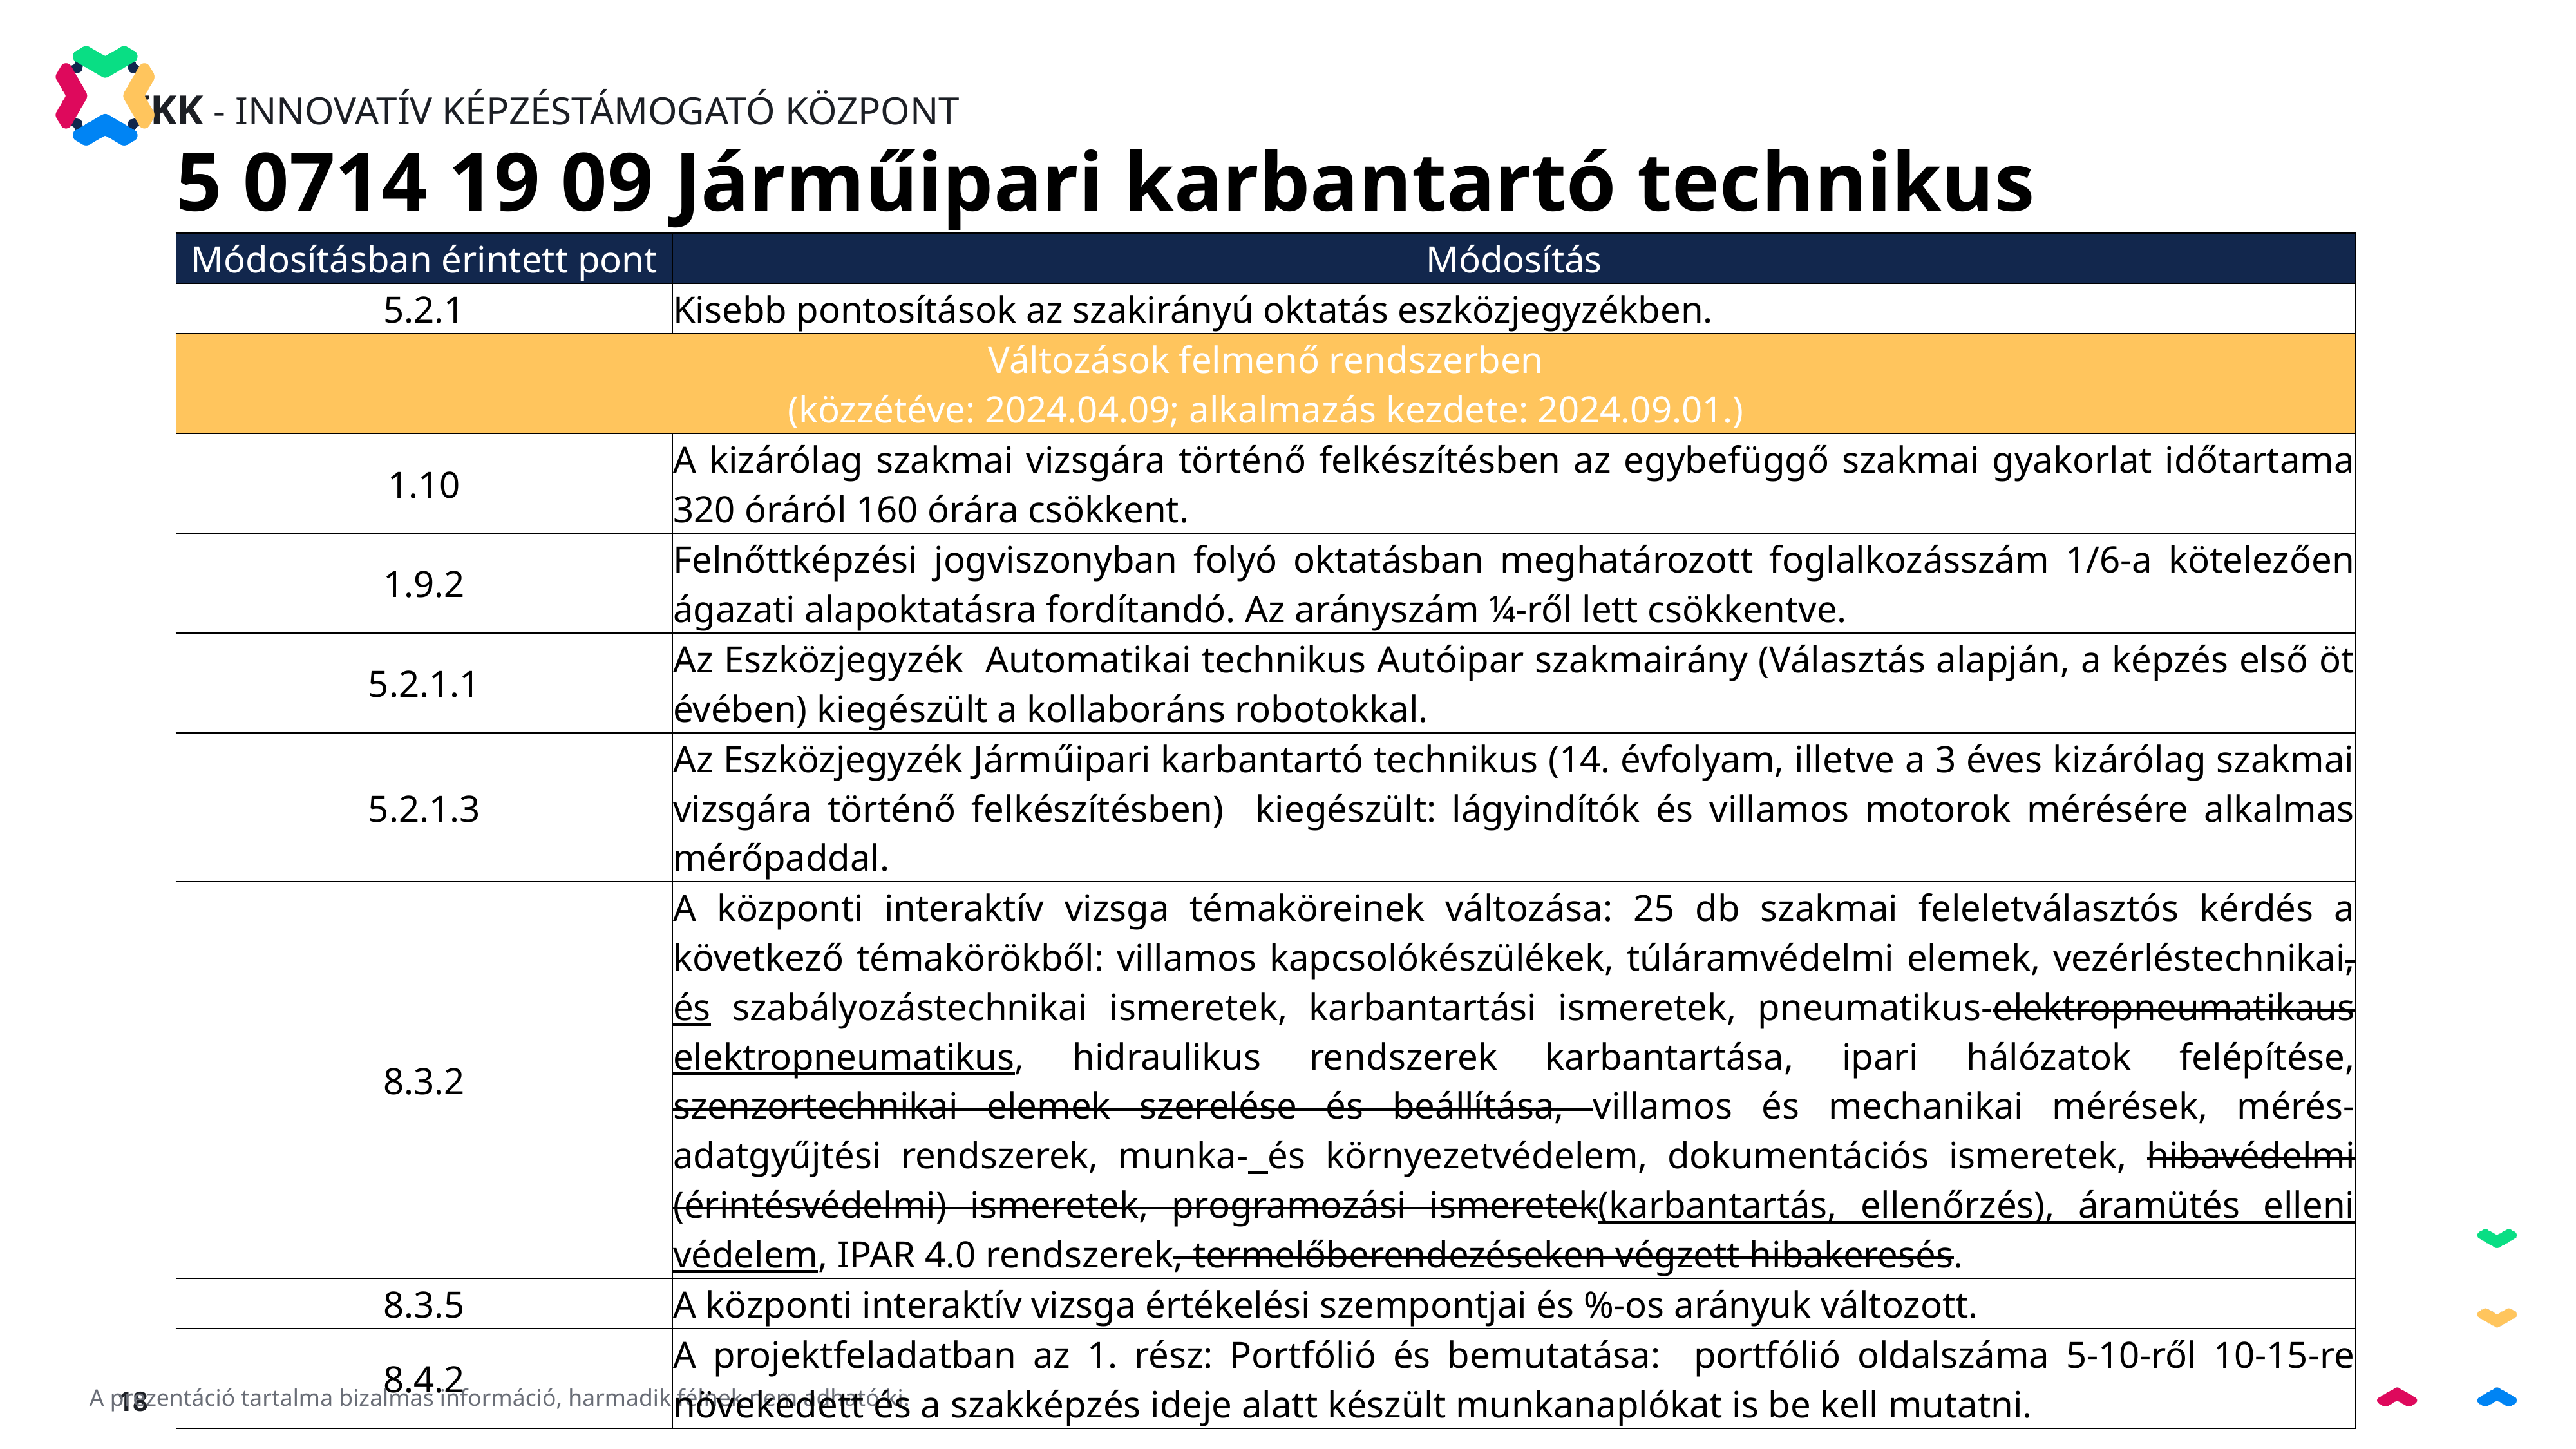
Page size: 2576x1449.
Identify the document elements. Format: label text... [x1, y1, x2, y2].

table_cell A központi interaktív vizsga értékelési szempontjai és %-os arányuk változott. [673, 1279, 2355, 1328]
table_cell A kizárólag szakmai vizsgára történő felkészítésben az egybefüggő szakmai gyakorlat időtartama 320 óráról 160 órára csökkent. [673, 434, 2355, 533]
table_cell Felnőttképzési jogviszonyban folyó oktatásban meghatározott foglalkozásszám 1/6-a kötelezően ágazati alapoktatásra fordítandó. Az arányszám ¼-ről lett csökkentve. [673, 534, 2355, 632]
table_cell Az Eszközjegyzék Járműipari karbantartó technikus (14. évfolyam, illetve a 3 éves kizárólag szakmai vizsgára történő felkészítésben) kiegészült: lágyindítók és villamos motorok mérésére alkalmas mérőpaddal. [673, 734, 2355, 881]
table_cell A központi interaktív vizsga témaköreinek változása: 25 db szakmai feleletválasztós kérdés a következő témakörökből: villamos kapcsolókészülékek, túláramvédelmi elemek, vezérléstechnikai, és szabályozástechnikai ismeretek, karbantartási ismeretek, pneumatikus-elektropneumatikaus elektropneumatikus, hidraulikus rendszerek karbantartása, ipari hálózatok felépítése, szenzortechnikai elemek szerelése és beállítása, villamos és mechanikai mérések, mérés-adatgyűjtési rendszerek, munka- és környezetvédelem, dokumentációs ismeretek, hibavédelmi (érintésvédelmi) ismeretek, programozási ismeretek(karbantartás, ellenőrzés), áramütés elleni védelem, IPAR 4.0 rendszerek, termelőberendezéseken végzett hibakeresés. [673, 882, 2355, 1278]
table_cell 5.2.1.1 [176, 634, 672, 732]
table_cell Kisebb pontosítások az szakirányú oktatás eszközjegyzékben. [673, 284, 2355, 333]
table_header Módosítás [673, 234, 2355, 283]
table_cell 8.3.5 [176, 1279, 672, 1328]
table_cell 8.3.2 [176, 882, 672, 1278]
table_cell 1.10 [176, 434, 672, 533]
table_cell 5.2.1.3 [176, 734, 672, 881]
table_cell 8.4.2 [176, 1329, 672, 1428]
table_cell Az Eszközjegyzék Automatikai technikus Autóipar szakmairány (Választás alapján, a képzés első öt évében) kiegészült a kollaboráns robotokkal. [673, 634, 2355, 732]
picture [2377, 1229, 2517, 1406]
table_cell 1.9.2 [176, 534, 672, 632]
list 5 0714 19 09 Járműipari karbantartó technikus [176, 130, 2336, 193]
table_header Módosításban érintett pont [176, 234, 672, 283]
picture [55, 46, 155, 146]
table_cell 5.2.1 [176, 284, 672, 333]
table_cell A projektfeladatban az 1. rész: Portfólió és bemutatása: portfólió oldalszáma 5-10-ről 10-15-re növekedett és a szakképzés ideje alatt készült munkanaplókat is be kell mutatni. [673, 1329, 2355, 1428]
table_cell Változások felmenő rendszerben (közzétéve: 2024.04.09; alkalmazás kezdete: 2024.09.01.) [176, 334, 2355, 433]
